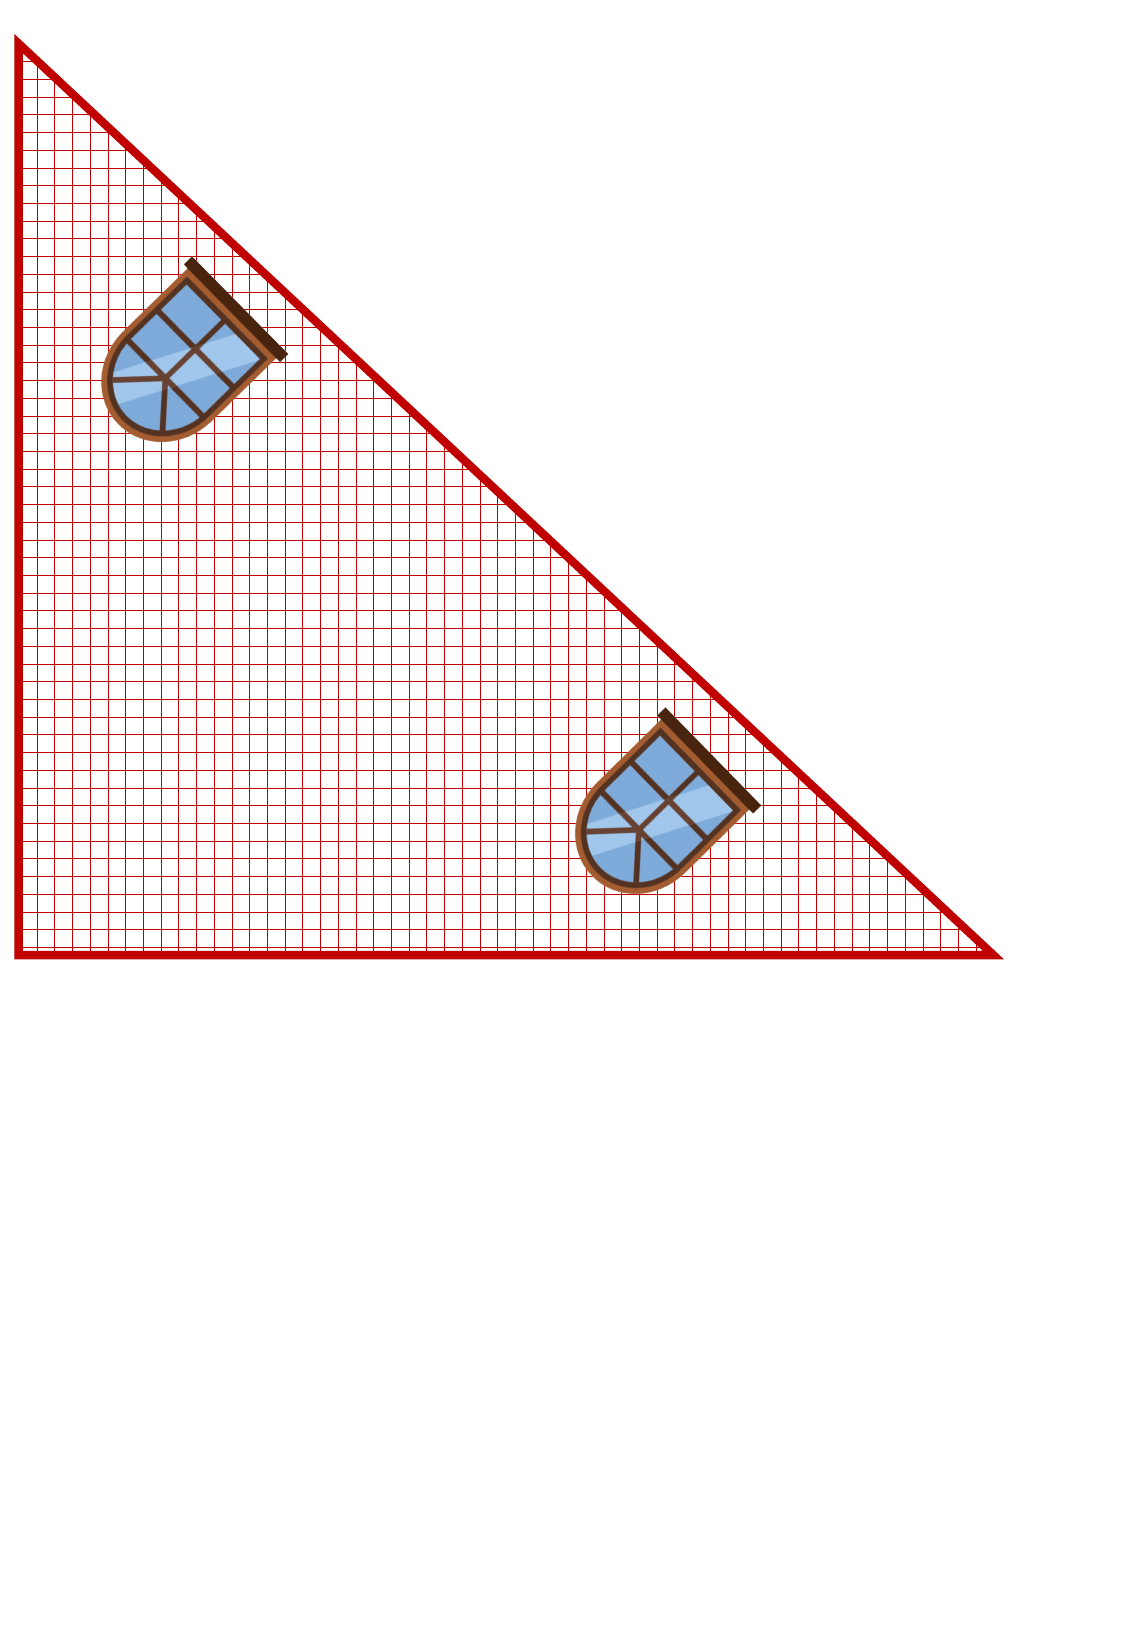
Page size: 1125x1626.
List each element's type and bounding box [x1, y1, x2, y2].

text_box [18, 43, 994, 956]
